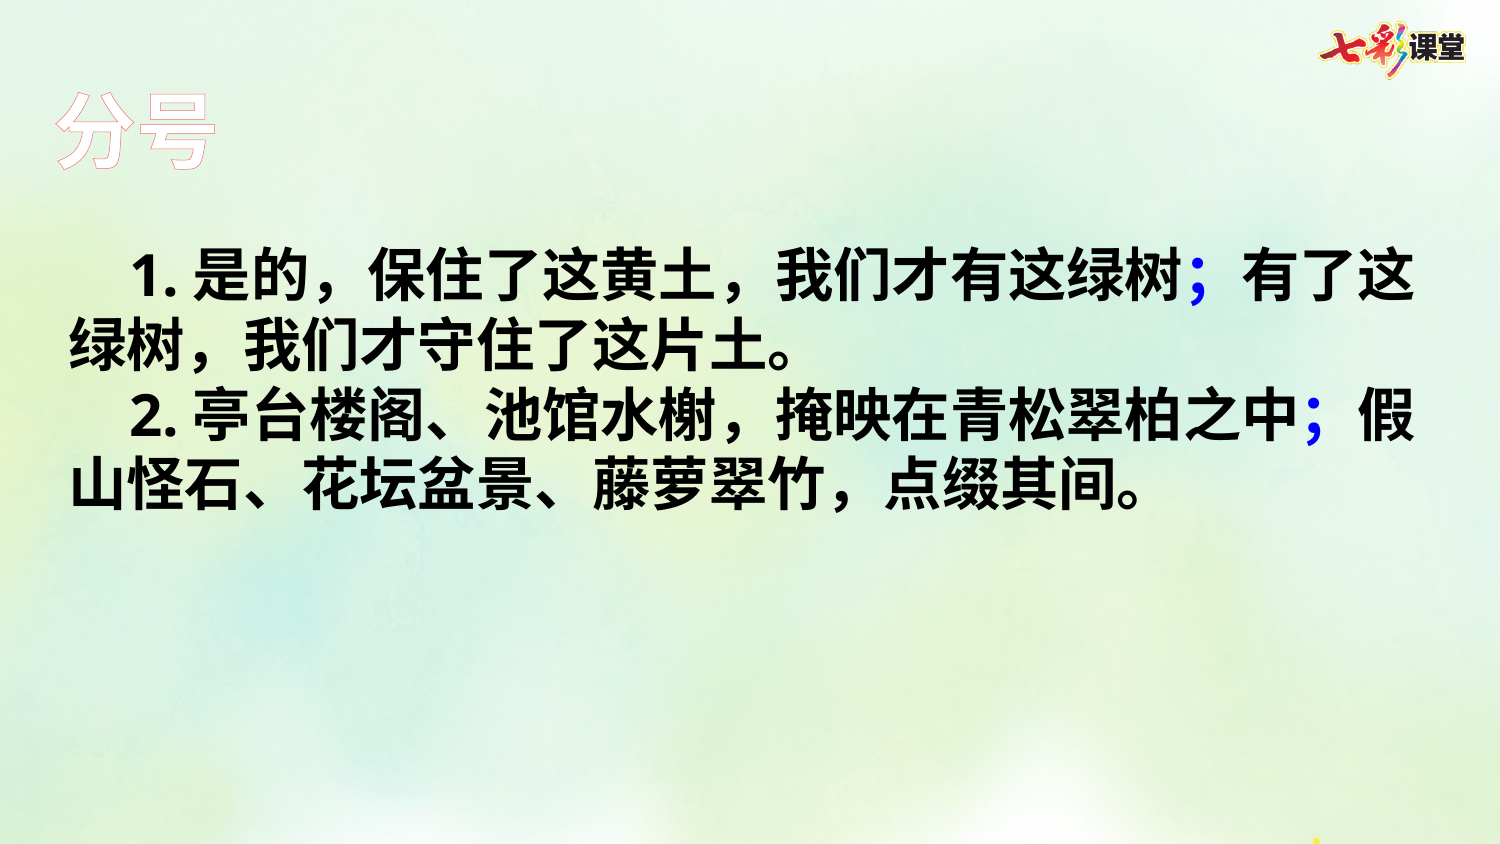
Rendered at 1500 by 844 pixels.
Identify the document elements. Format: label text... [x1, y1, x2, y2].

text_box 1.是的，保住了这黄土，我们才有这绿树；有了这绿树，我们才守住了这片土。 2.亭台楼阁、池馆水榭，掩映在青松翠柏之中；假山怪石、花坛盆景、藤萝翠竹，点缀其间。 [53, 230, 1447, 525]
picture [0, 0, 1500, 844]
text_box 分号 [41, 73, 1325, 185]
